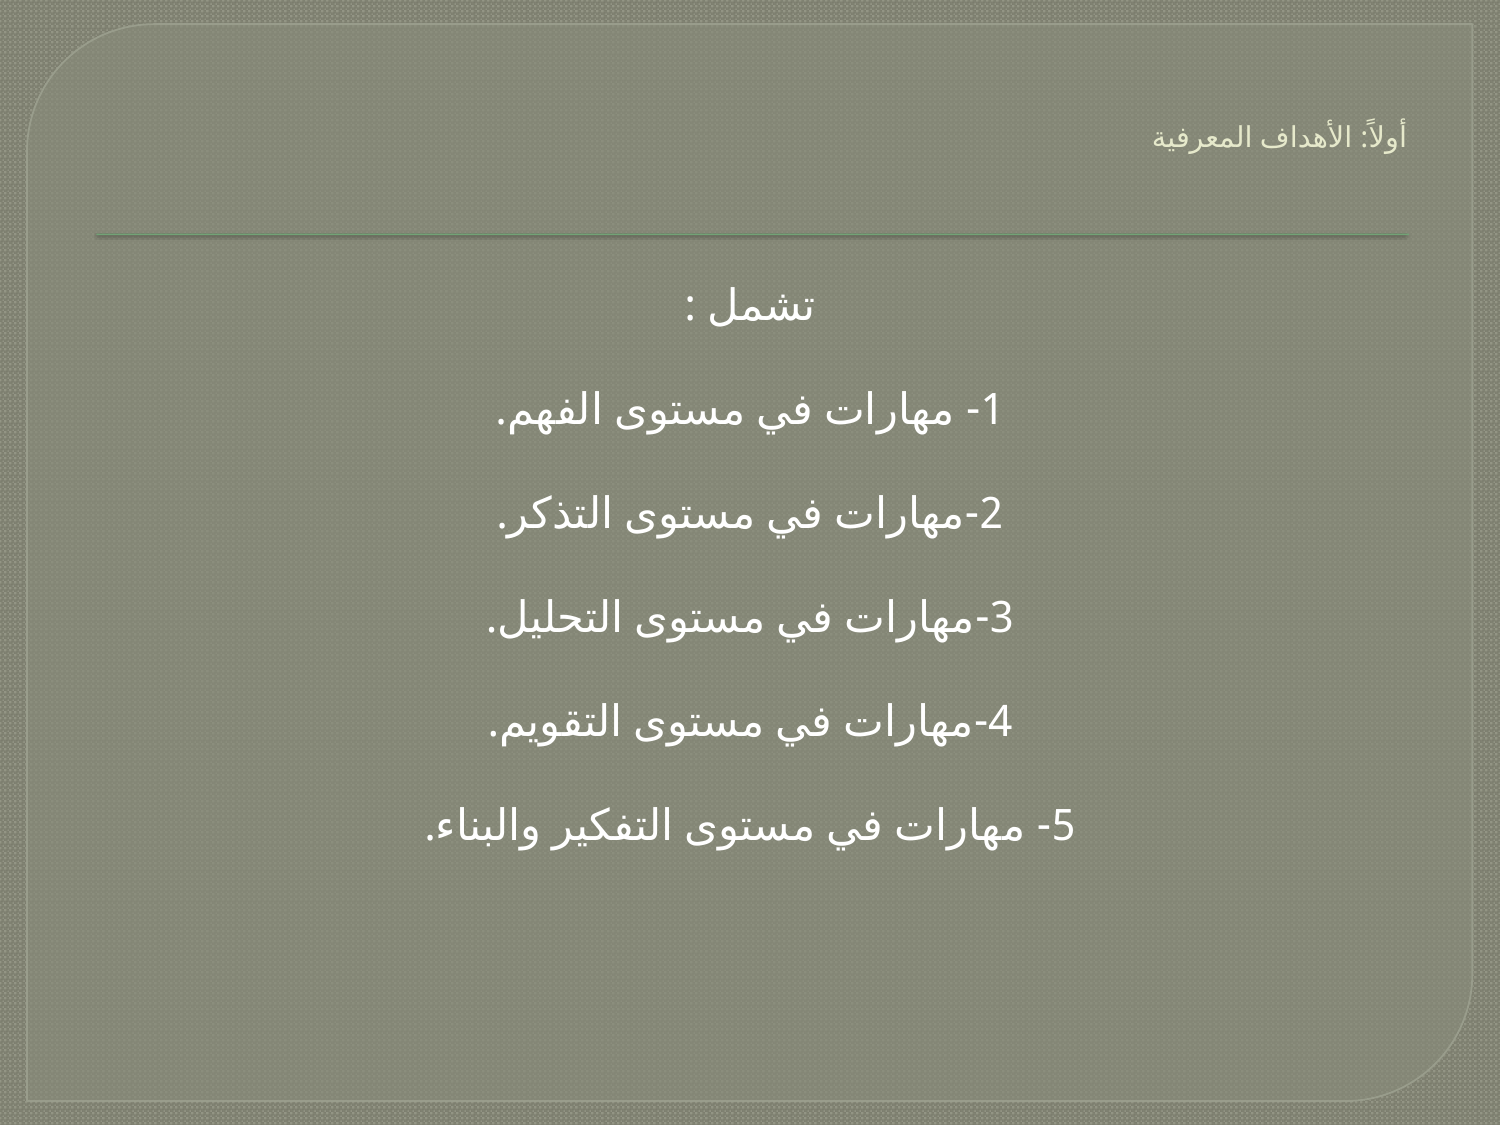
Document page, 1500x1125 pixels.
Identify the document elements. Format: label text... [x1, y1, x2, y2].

list تشمل : 1- مهارات في مستوى الفهم. 2-مهارات في مستوى التذكر. 3-مهارات في مستوى التحليل. 4-مهارات في مستوى التقويم. 5- مهارات في مستوى التفكير والبناء. [75, 270, 1425, 1013]
title أولاً: الأهداف المعرفية [75, 41, 1425, 230]
